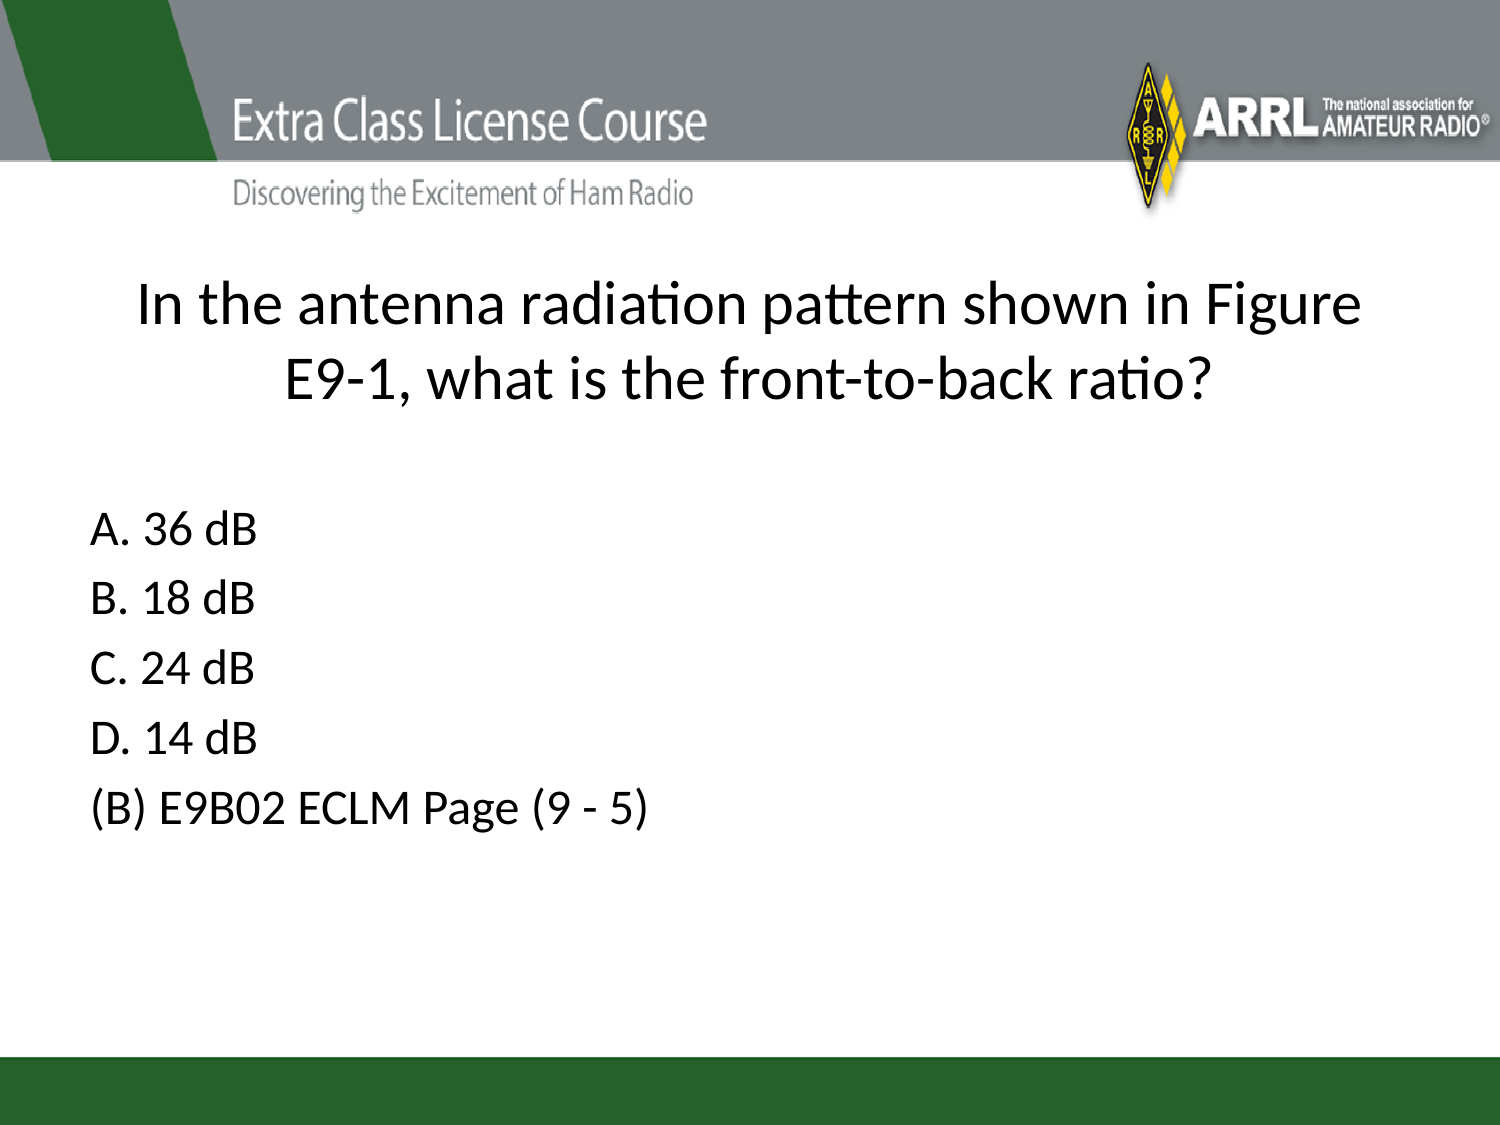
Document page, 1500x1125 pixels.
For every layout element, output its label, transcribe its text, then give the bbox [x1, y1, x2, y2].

title In the antenna radiation pattern shown in Figure E9-1, what is the front-to-back ratio? [75, 254, 1425, 435]
picture [0, 0, 1500, 1125]
list A. 36 dB B. 18 dB C. 24 dB D. 14 dB (B) E9B02 ECLM Page (9 - 5) [75, 487, 1425, 1005]
